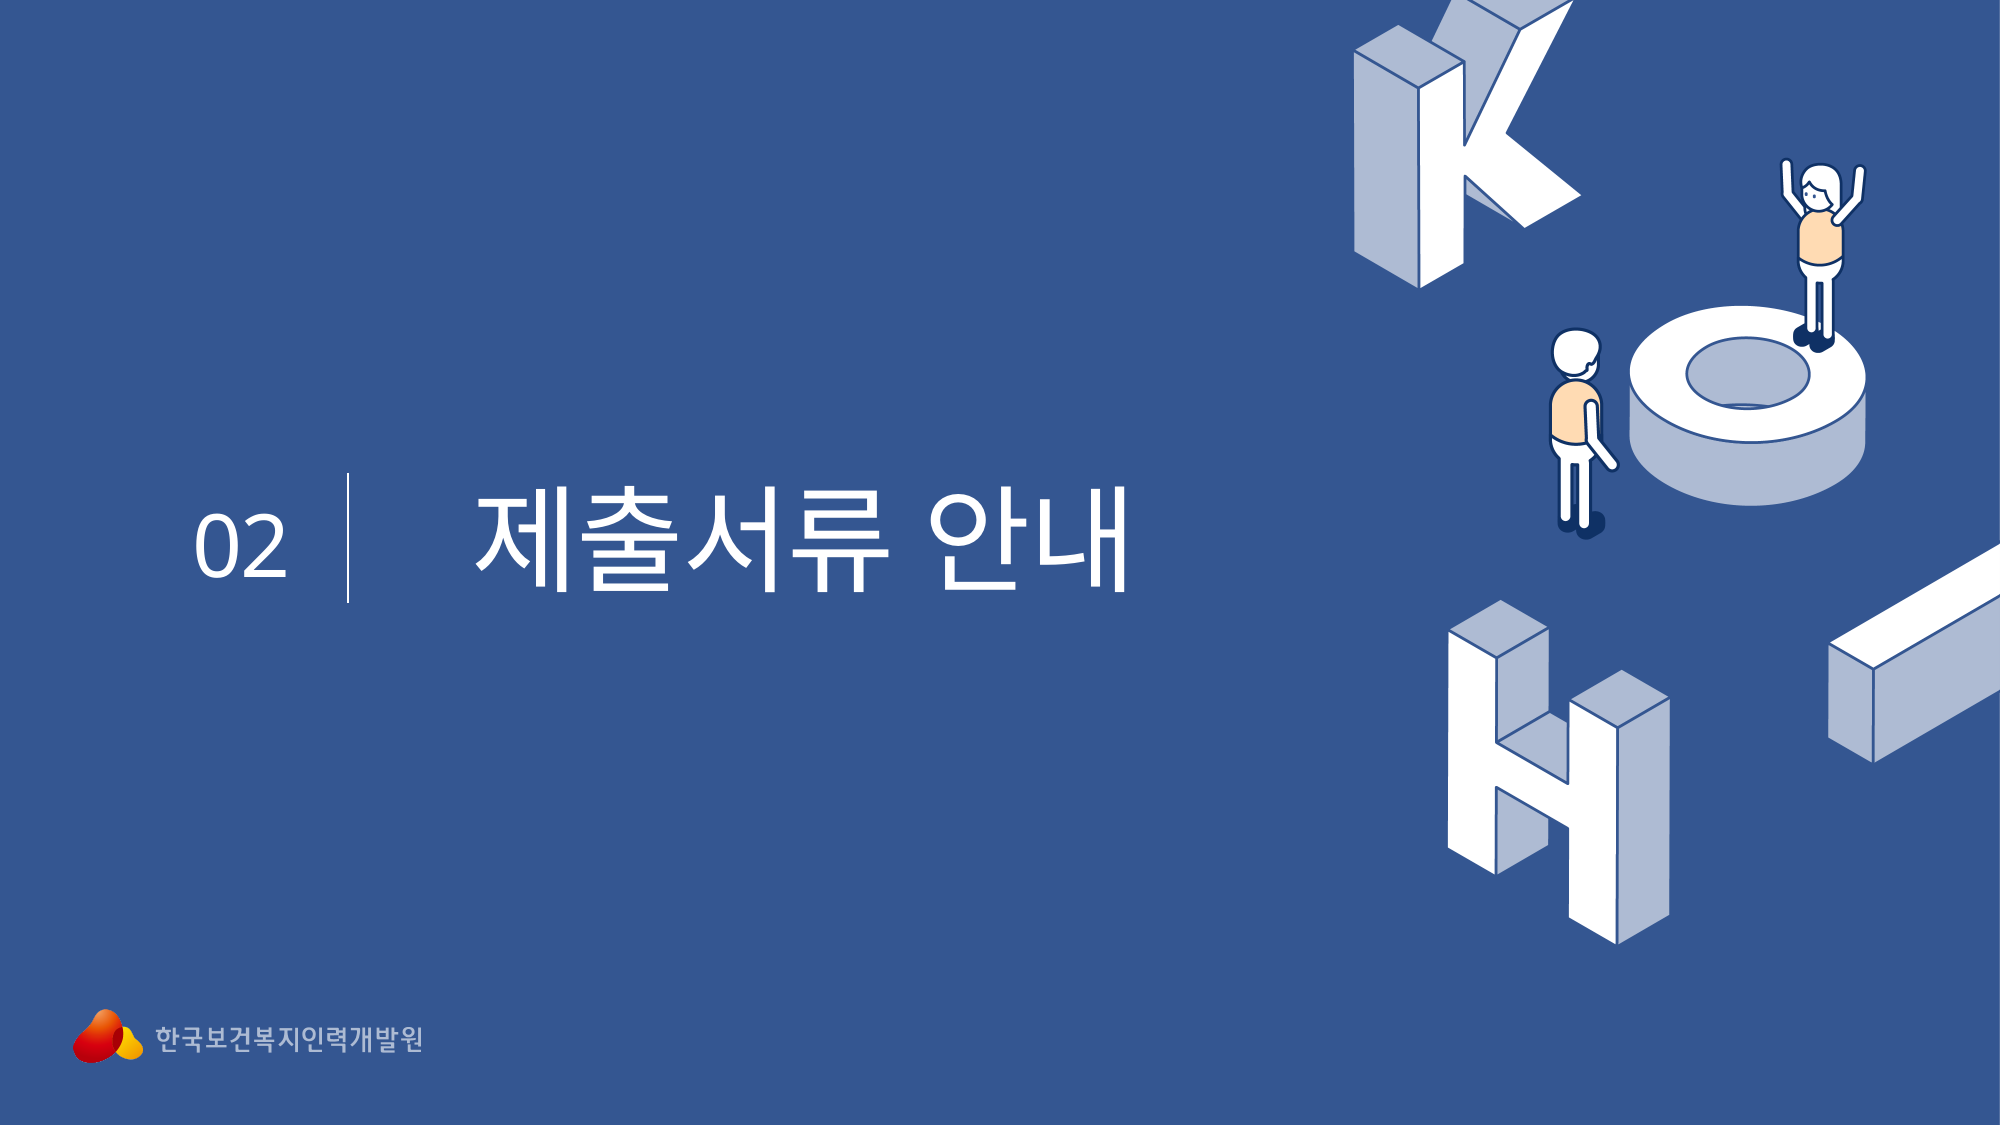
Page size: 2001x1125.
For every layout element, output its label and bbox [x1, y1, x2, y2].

text_box [0, 0, 2000, 1125]
